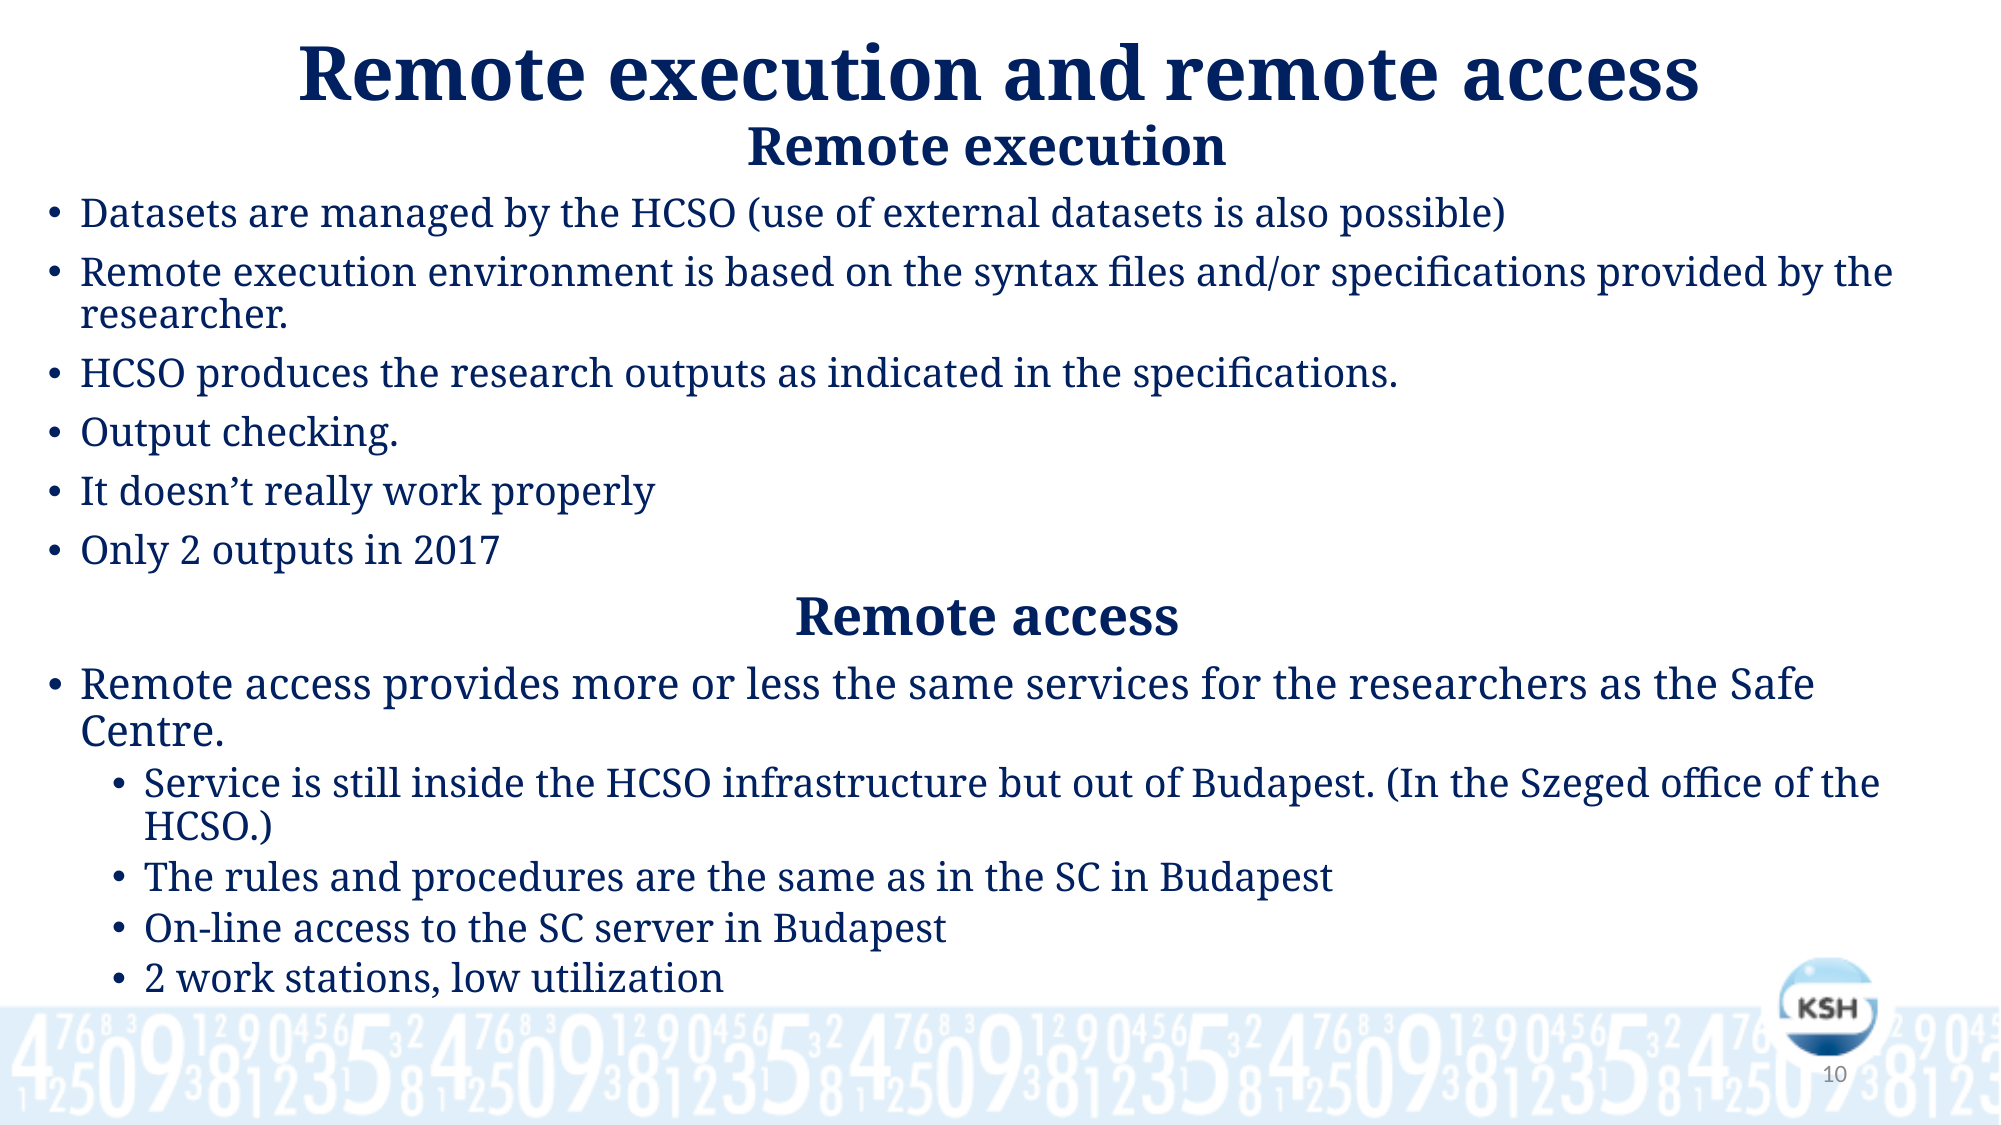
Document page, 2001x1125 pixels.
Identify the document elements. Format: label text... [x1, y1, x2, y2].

list Remote execution Datasets are managed by the HCSO (use of external datasets is also possible) Remote execution environment is based on the syntax files and/or specifications provided by the researcher. HCSO produces the research outputs as indicated in the specifications. Output checking. It doesn’t really work properly Only 2 outputs in 2017 Remote access Remote access provides more or less the same services for the researchers as the Safe Centre. Service is still inside the HCSO infrastructure but out of Budapest. (In the Szeged office of the HCSO.) The rules and procedures are the same as in the SC in Budapest On-line access to the SC server in Budapest 2 work stations, low utilization [33, 124, 1943, 1014]
slide_number 10 [1412, 1042, 1863, 1103]
text_box Remote execution and remote access [0, 18, 2000, 124]
picture [0, 0, 2001, 1125]
